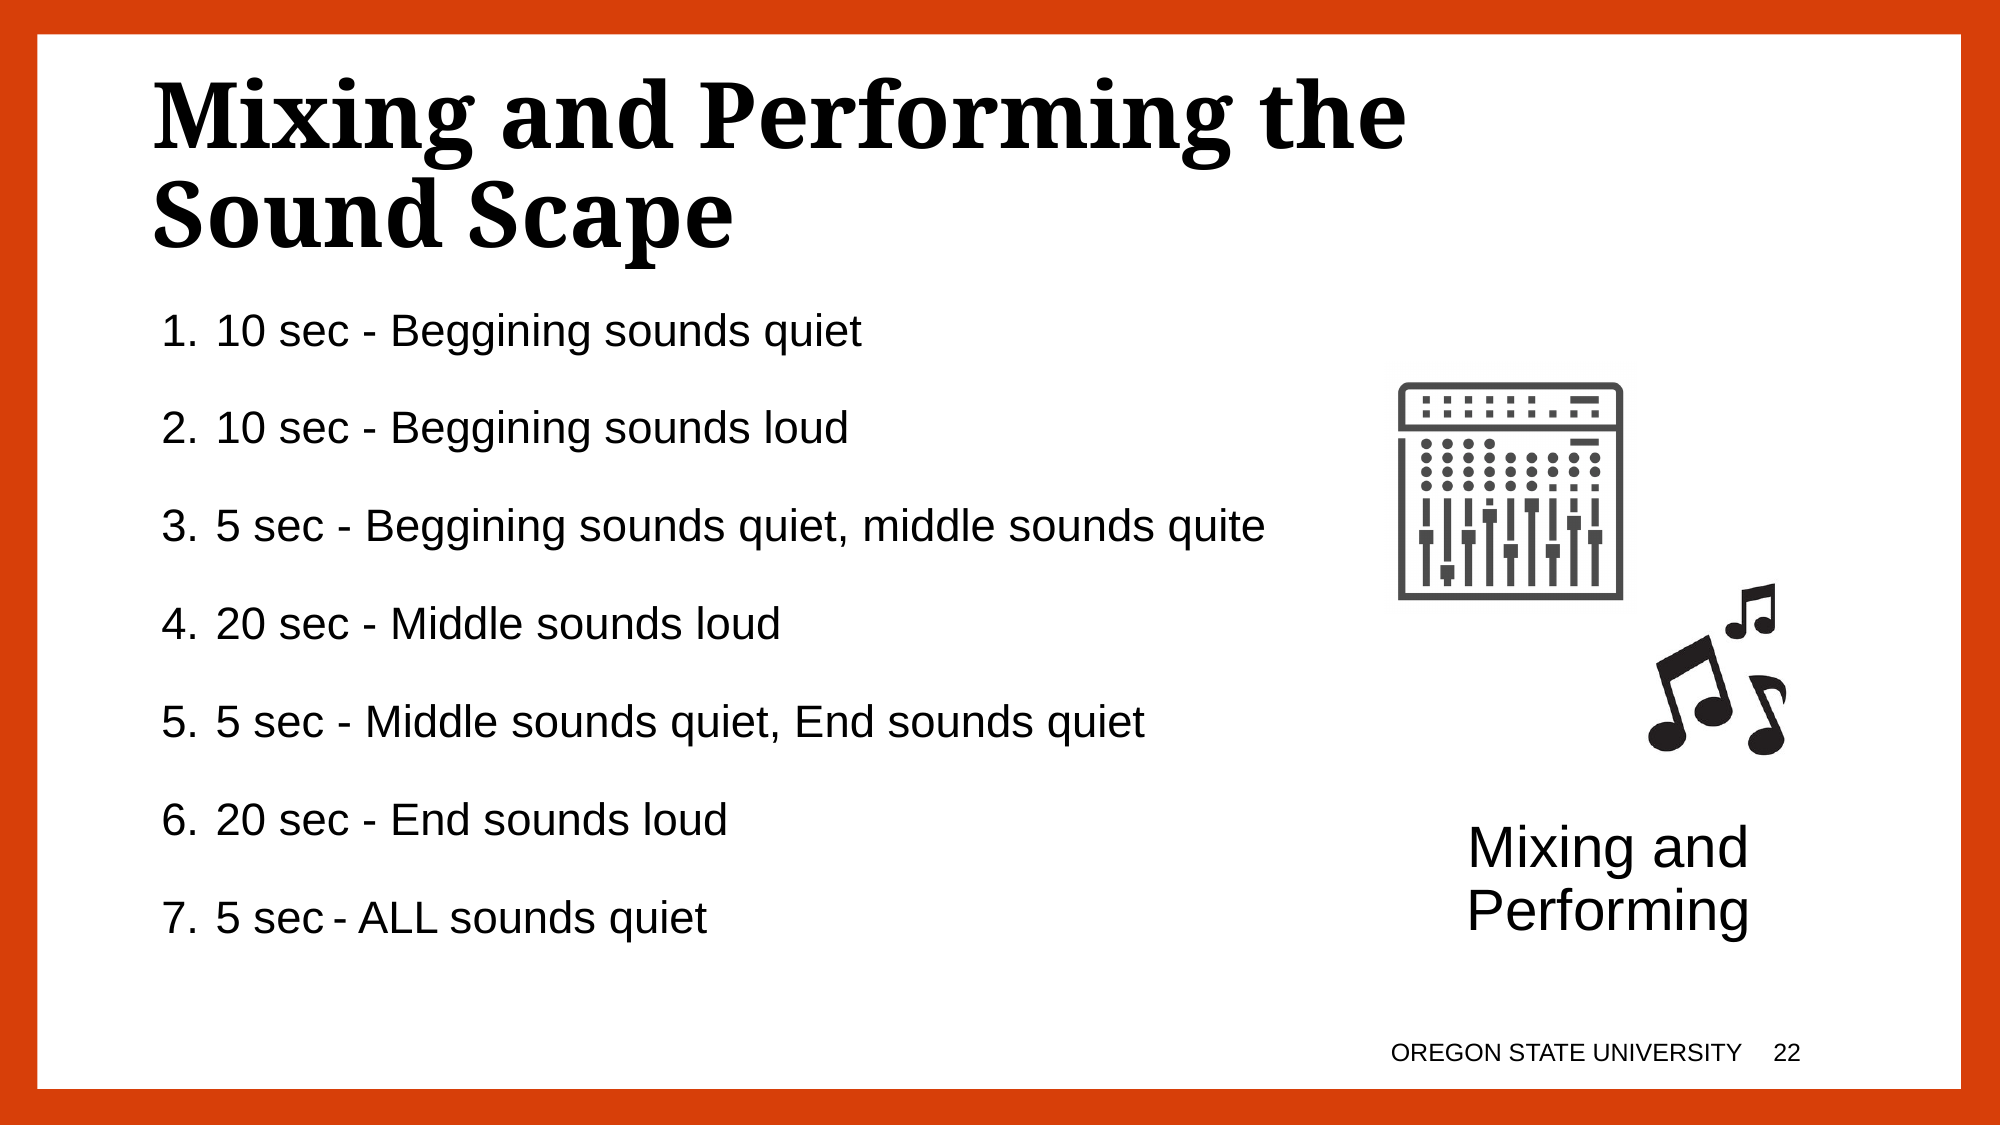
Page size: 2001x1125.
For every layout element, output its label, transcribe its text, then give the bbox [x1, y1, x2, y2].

list Mixing and Performing [1355, 809, 1863, 1004]
list 10 sec - Beggining sounds quiet 10 sec - Beggining sounds loud 5 sec - Beggining sounds quiet, middle sounds quite 20 sec - Middle sounds loud 5 sec - Middle sounds quiet, End sounds quiet 20 sec - End sounds loud 5 sec - ALL sounds quiet [137, 299, 1296, 1014]
slide_number 21 [1758, 1021, 1863, 1082]
title Mixing and Performing the Sound Scape [137, 59, 1863, 278]
picture [1383, 360, 1850, 801]
footer OREGON STATE UNIVERSITY [662, 1021, 1758, 1082]
